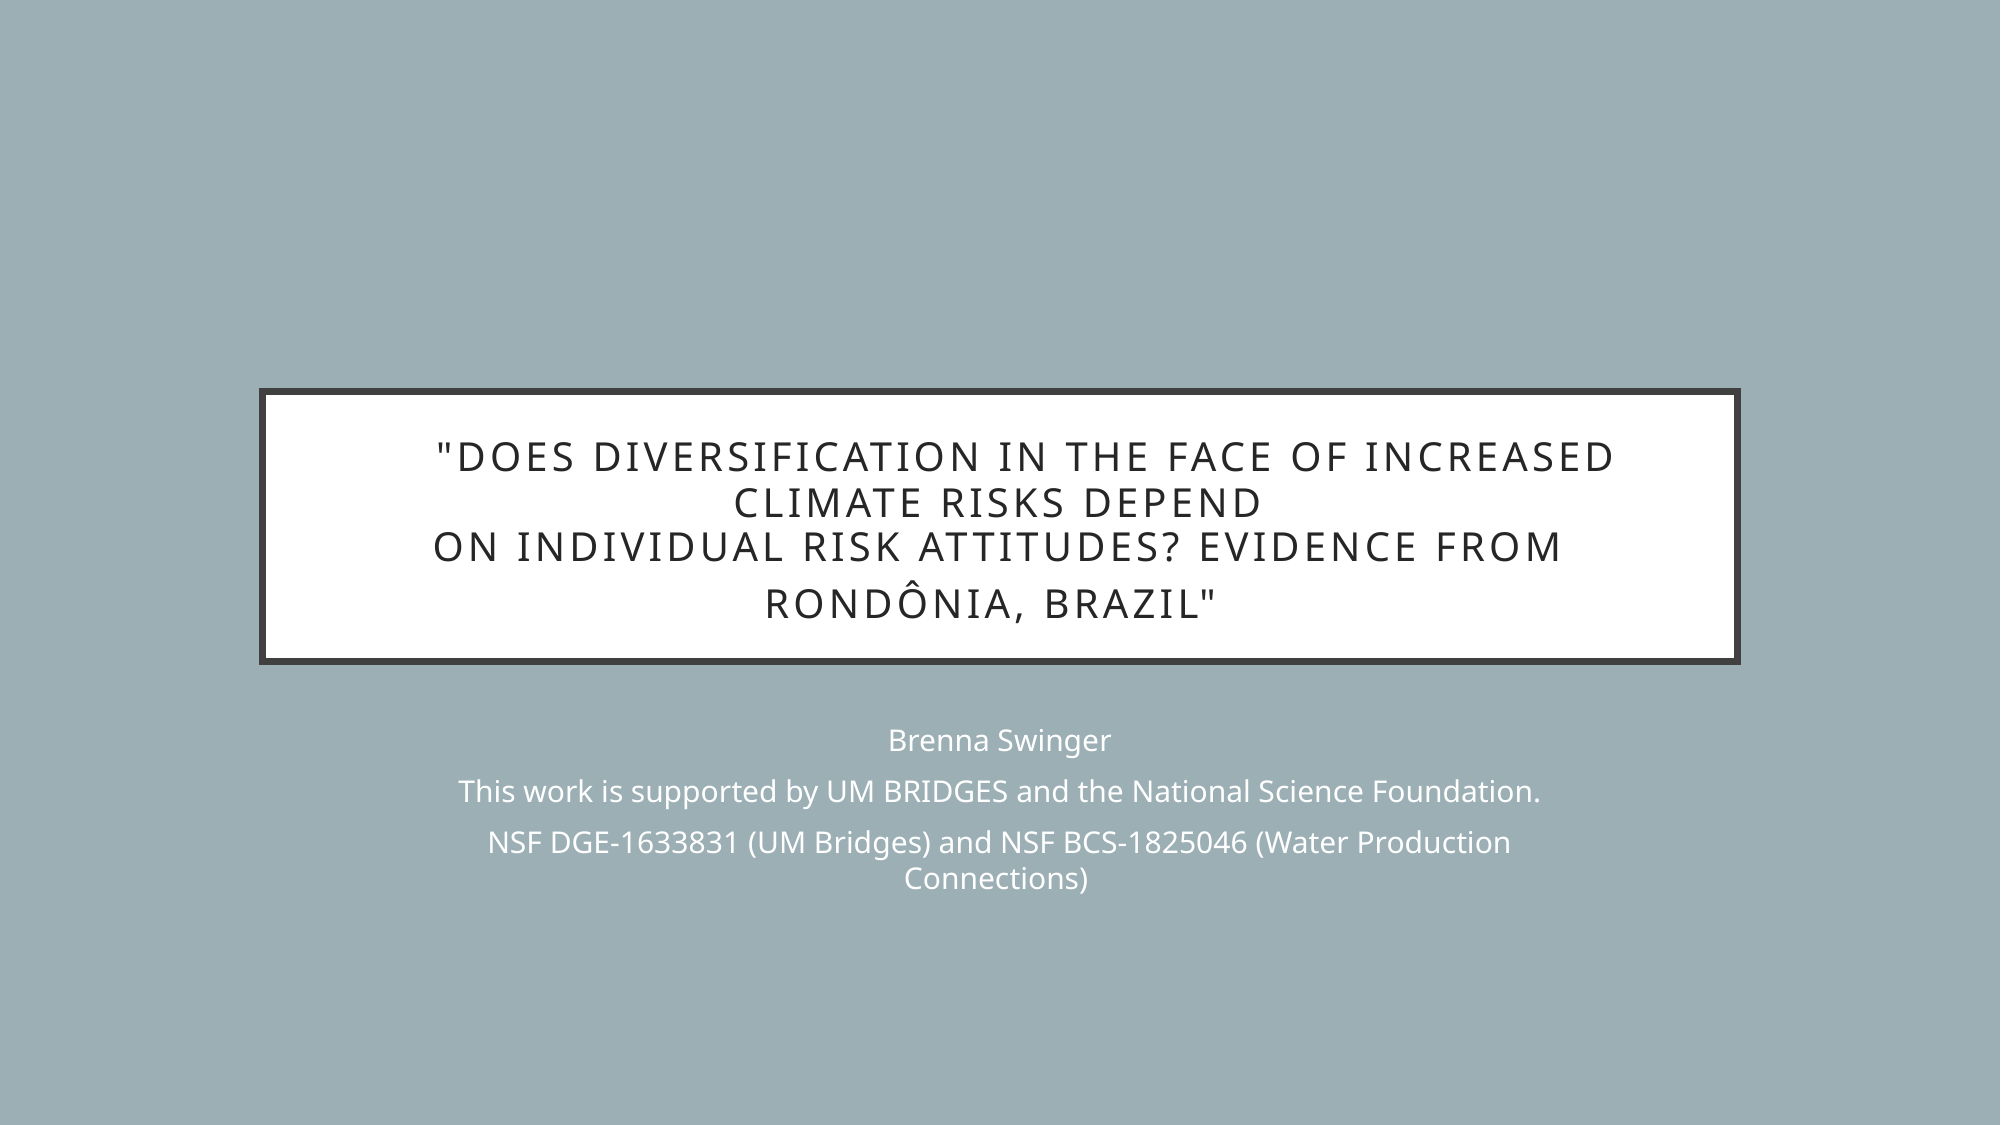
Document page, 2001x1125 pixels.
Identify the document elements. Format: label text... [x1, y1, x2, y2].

title "Does Diversification in the Face of Increased Climate Risks Depend on Individual Risk attitudes? Evidence from Rondônia, Brazil" [259, 388, 1741, 665]
subtitle Brenna Swinger This work is supported by UM BRIDGES and the National Science Foundation. NSF DGE-1633831 (UM Bridges) and NSF BCS-1825046 (Water Production Connections) [442, 713, 1558, 918]
